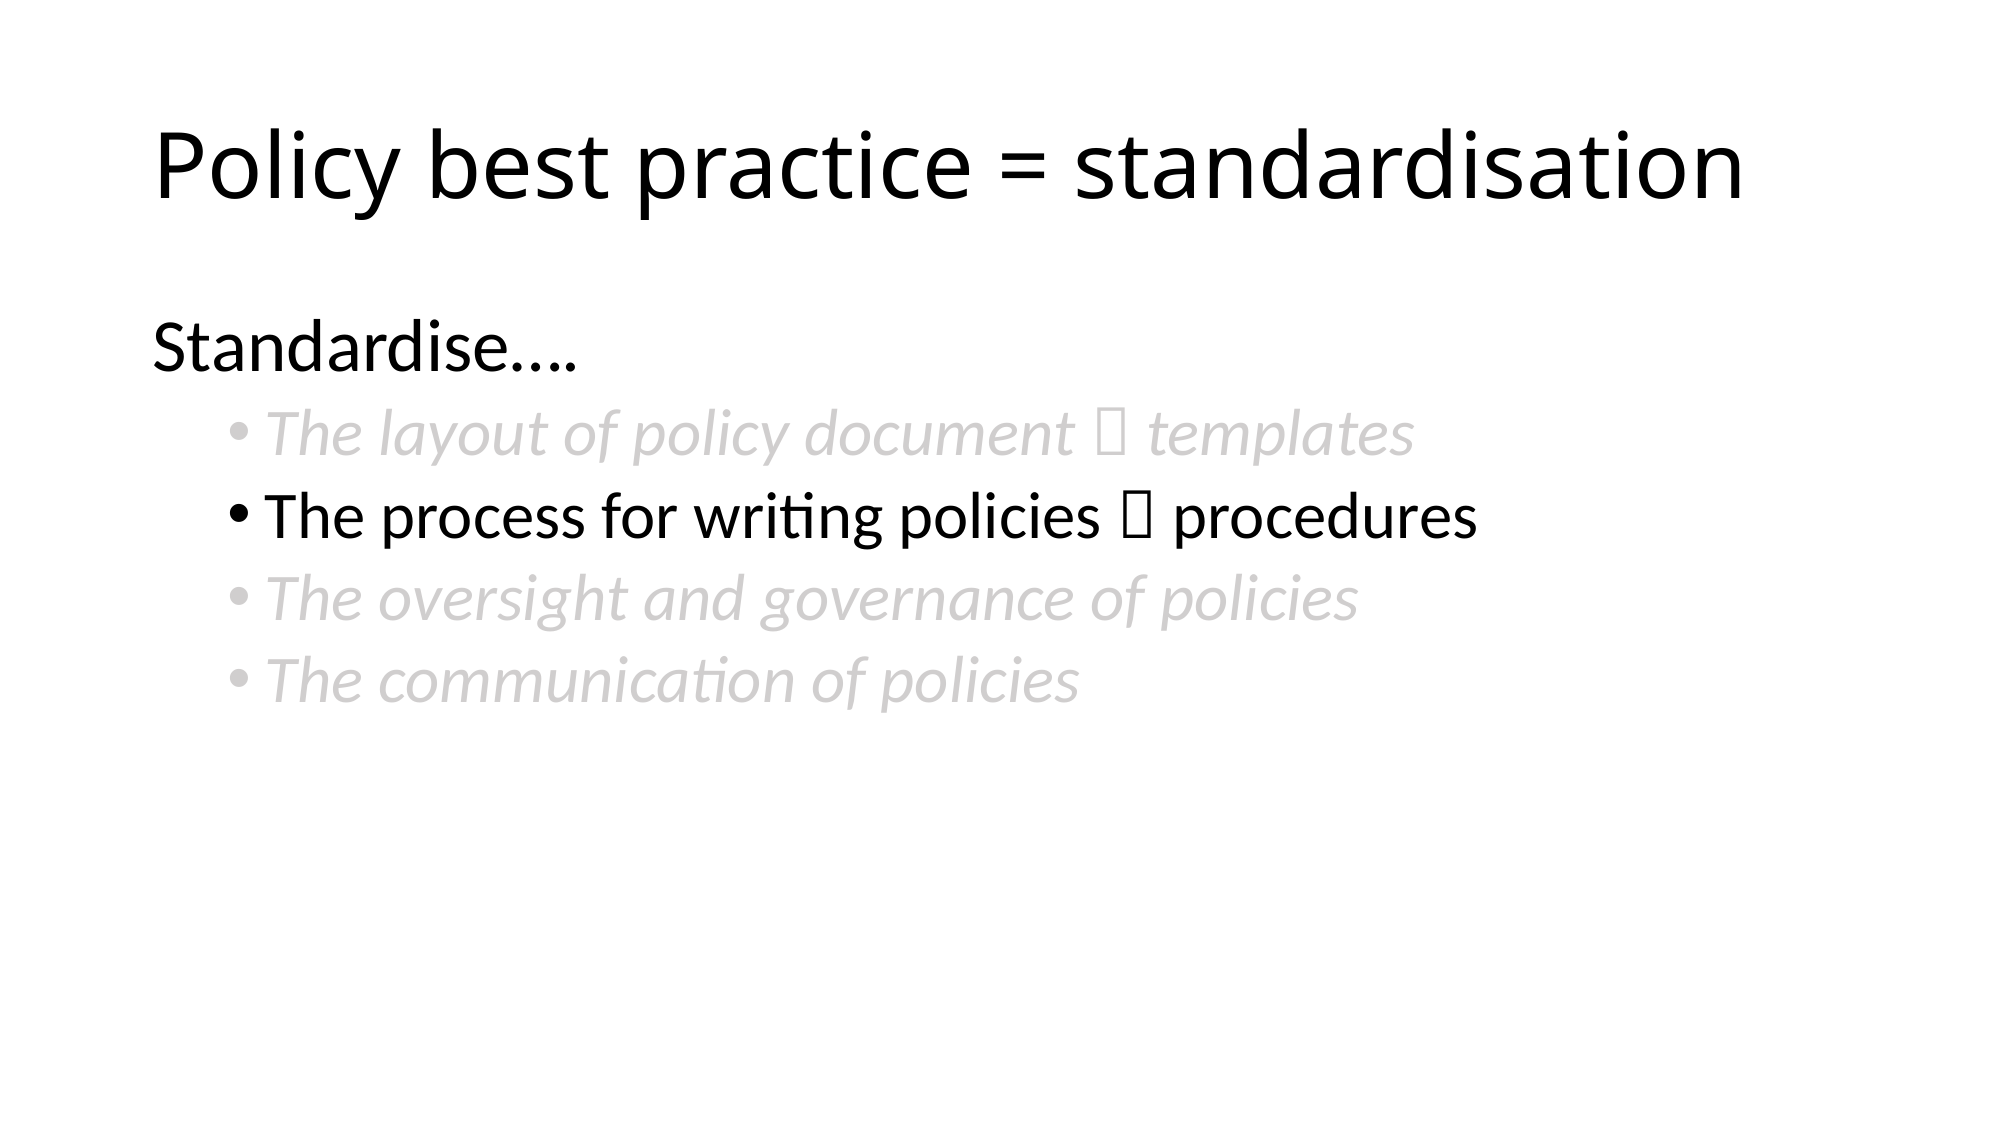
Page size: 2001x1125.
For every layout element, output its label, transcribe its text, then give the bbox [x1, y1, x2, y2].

list Standardise…. The layout of policy document  templates The process for writing policies  procedures The oversight and governance of policies The communication of policies [137, 299, 1863, 1014]
title Policy best practice = standardisation [137, 59, 1863, 278]
